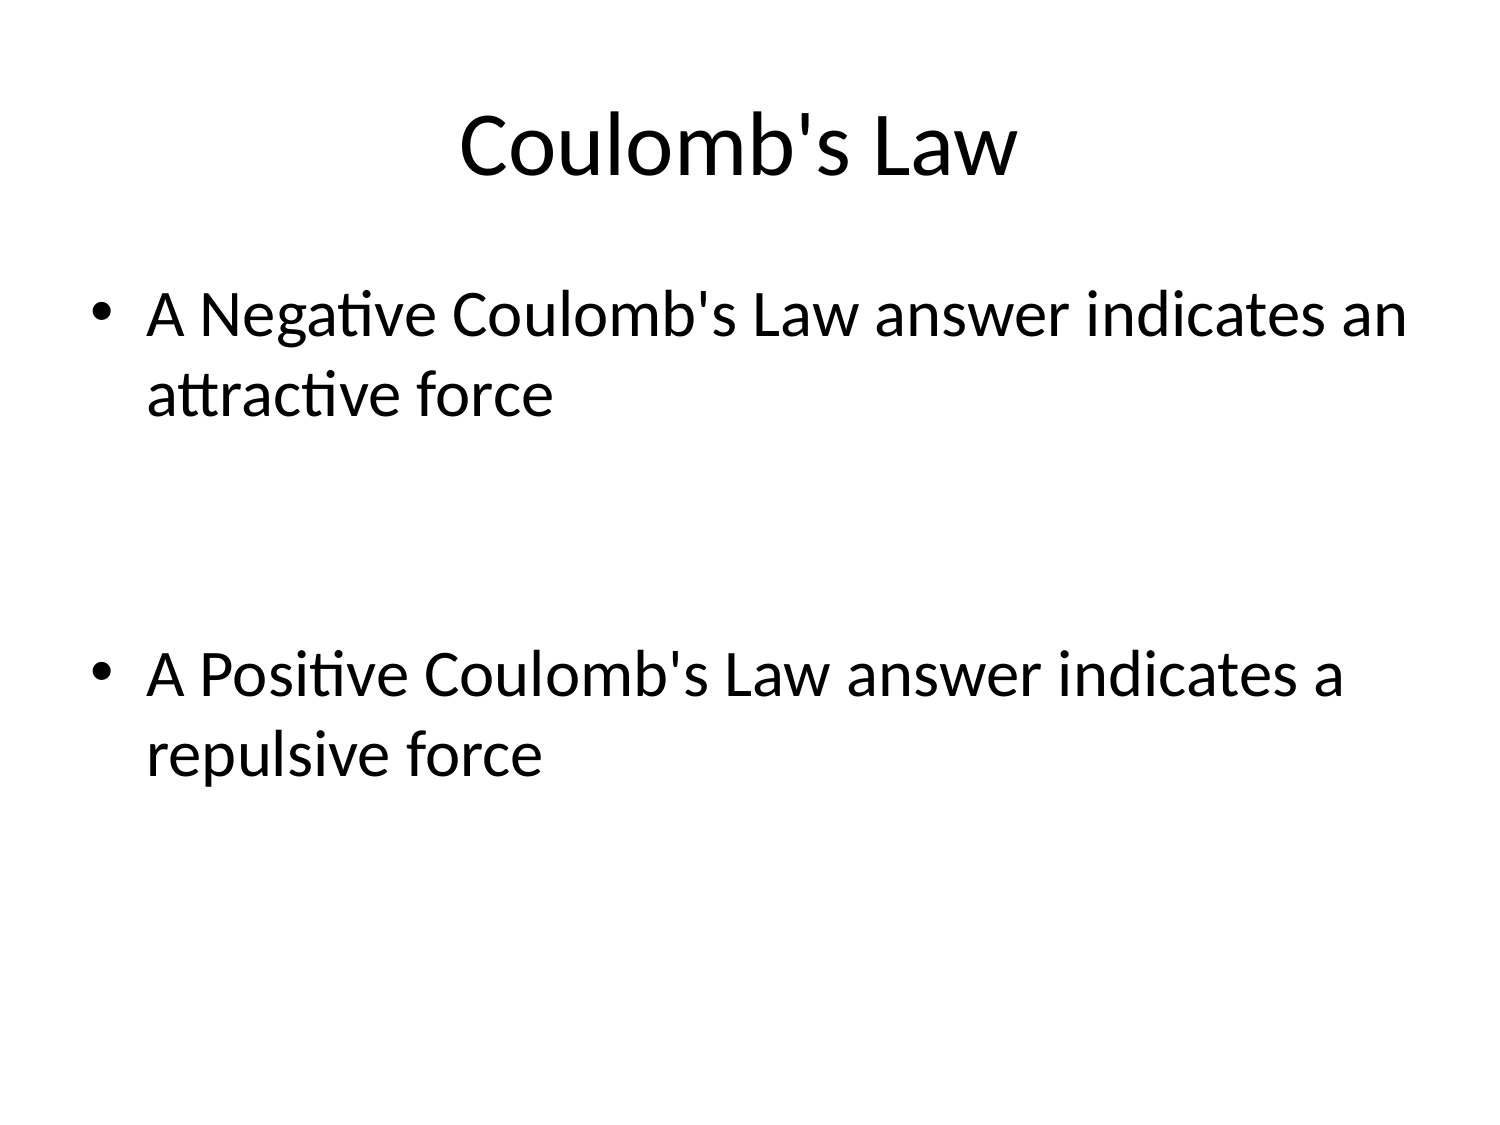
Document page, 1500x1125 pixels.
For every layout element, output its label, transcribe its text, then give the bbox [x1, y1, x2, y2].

title Coulomb's Law [75, 45, 1425, 233]
list A Negative Coulomb's Law answer indicates an attractive force A Positive Coulomb's Law answer indicates a repulsive force [75, 262, 1425, 1005]
